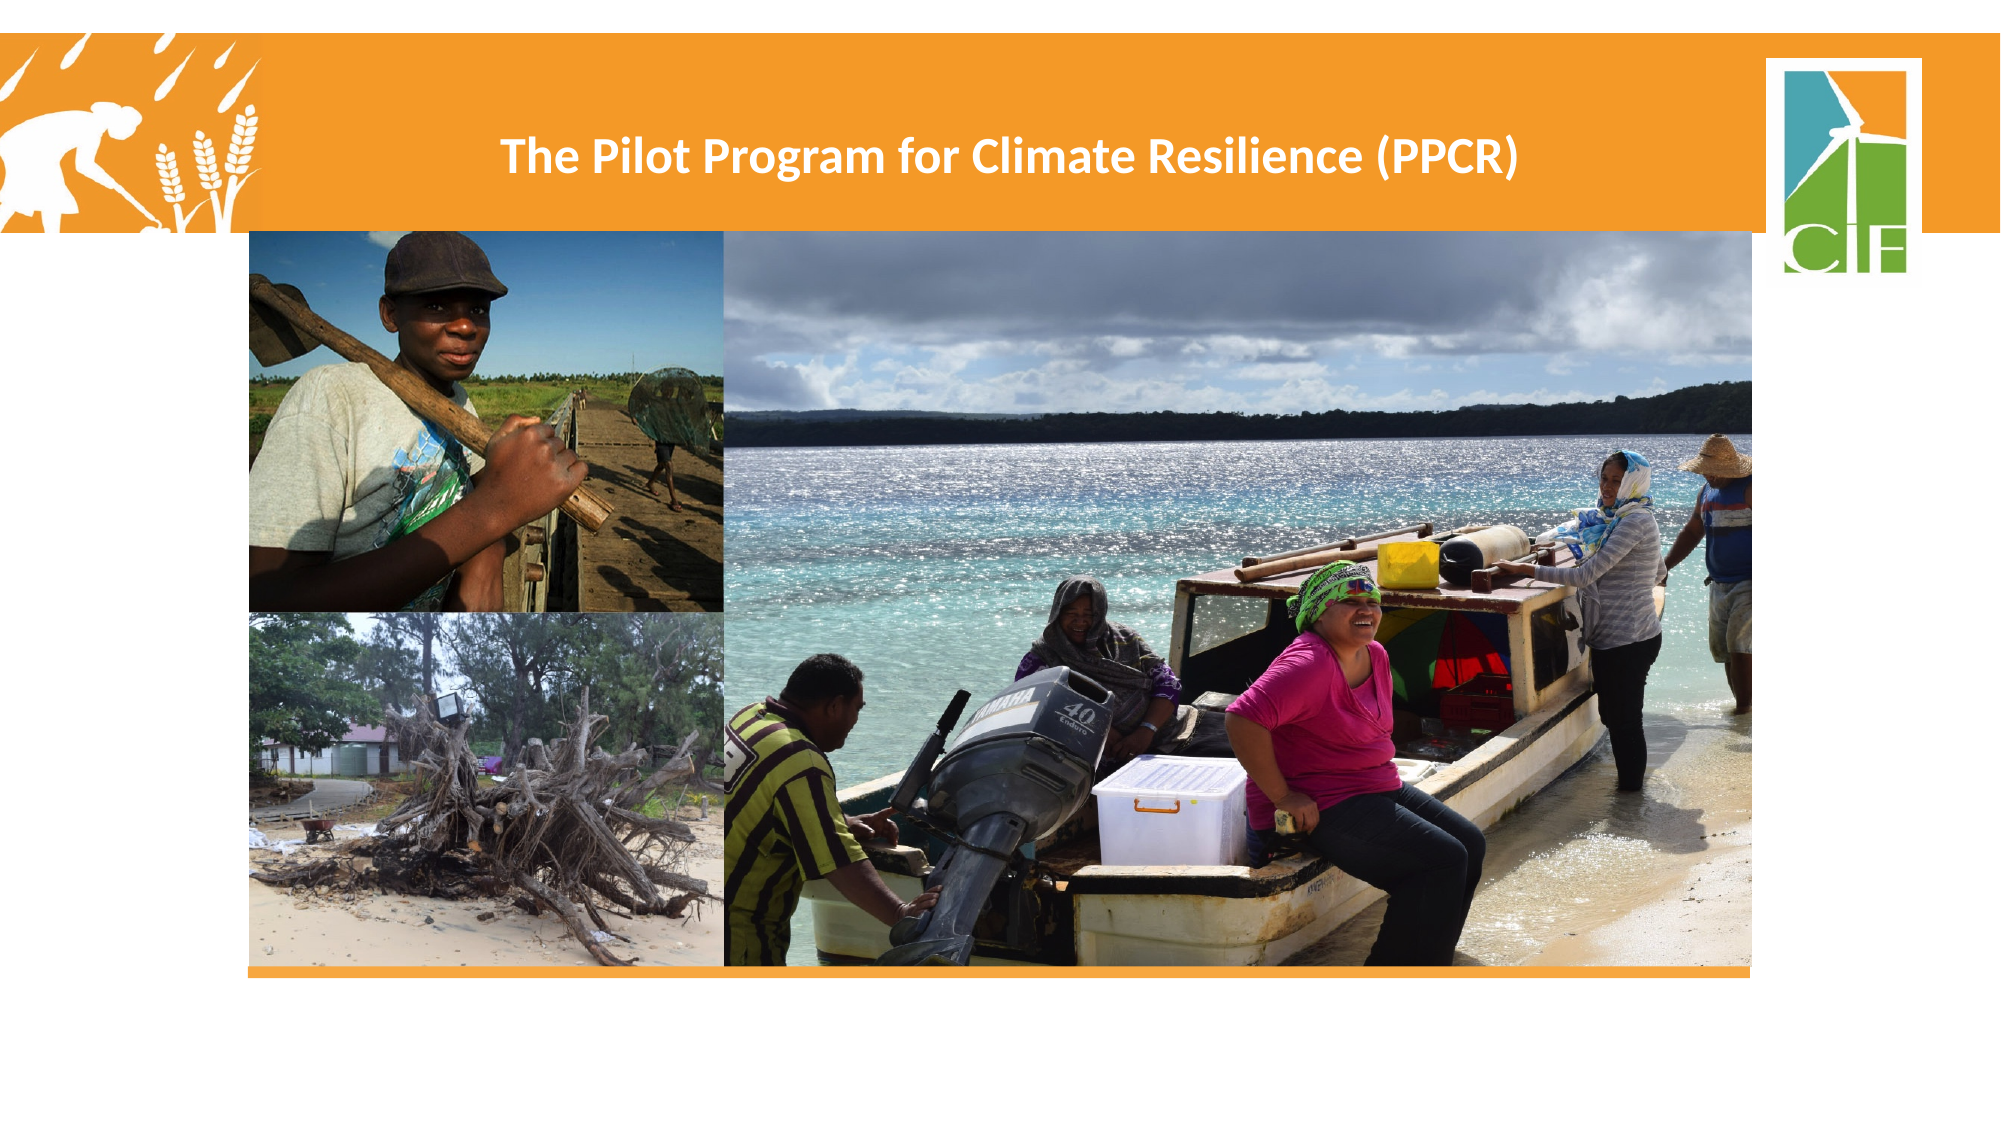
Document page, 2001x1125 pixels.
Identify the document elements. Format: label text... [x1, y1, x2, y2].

picture [0, 33, 2001, 967]
text_box The Pilot Program for Climate Resilience (PPCR) [485, 113, 1583, 191]
text_box [247, 966, 1750, 979]
